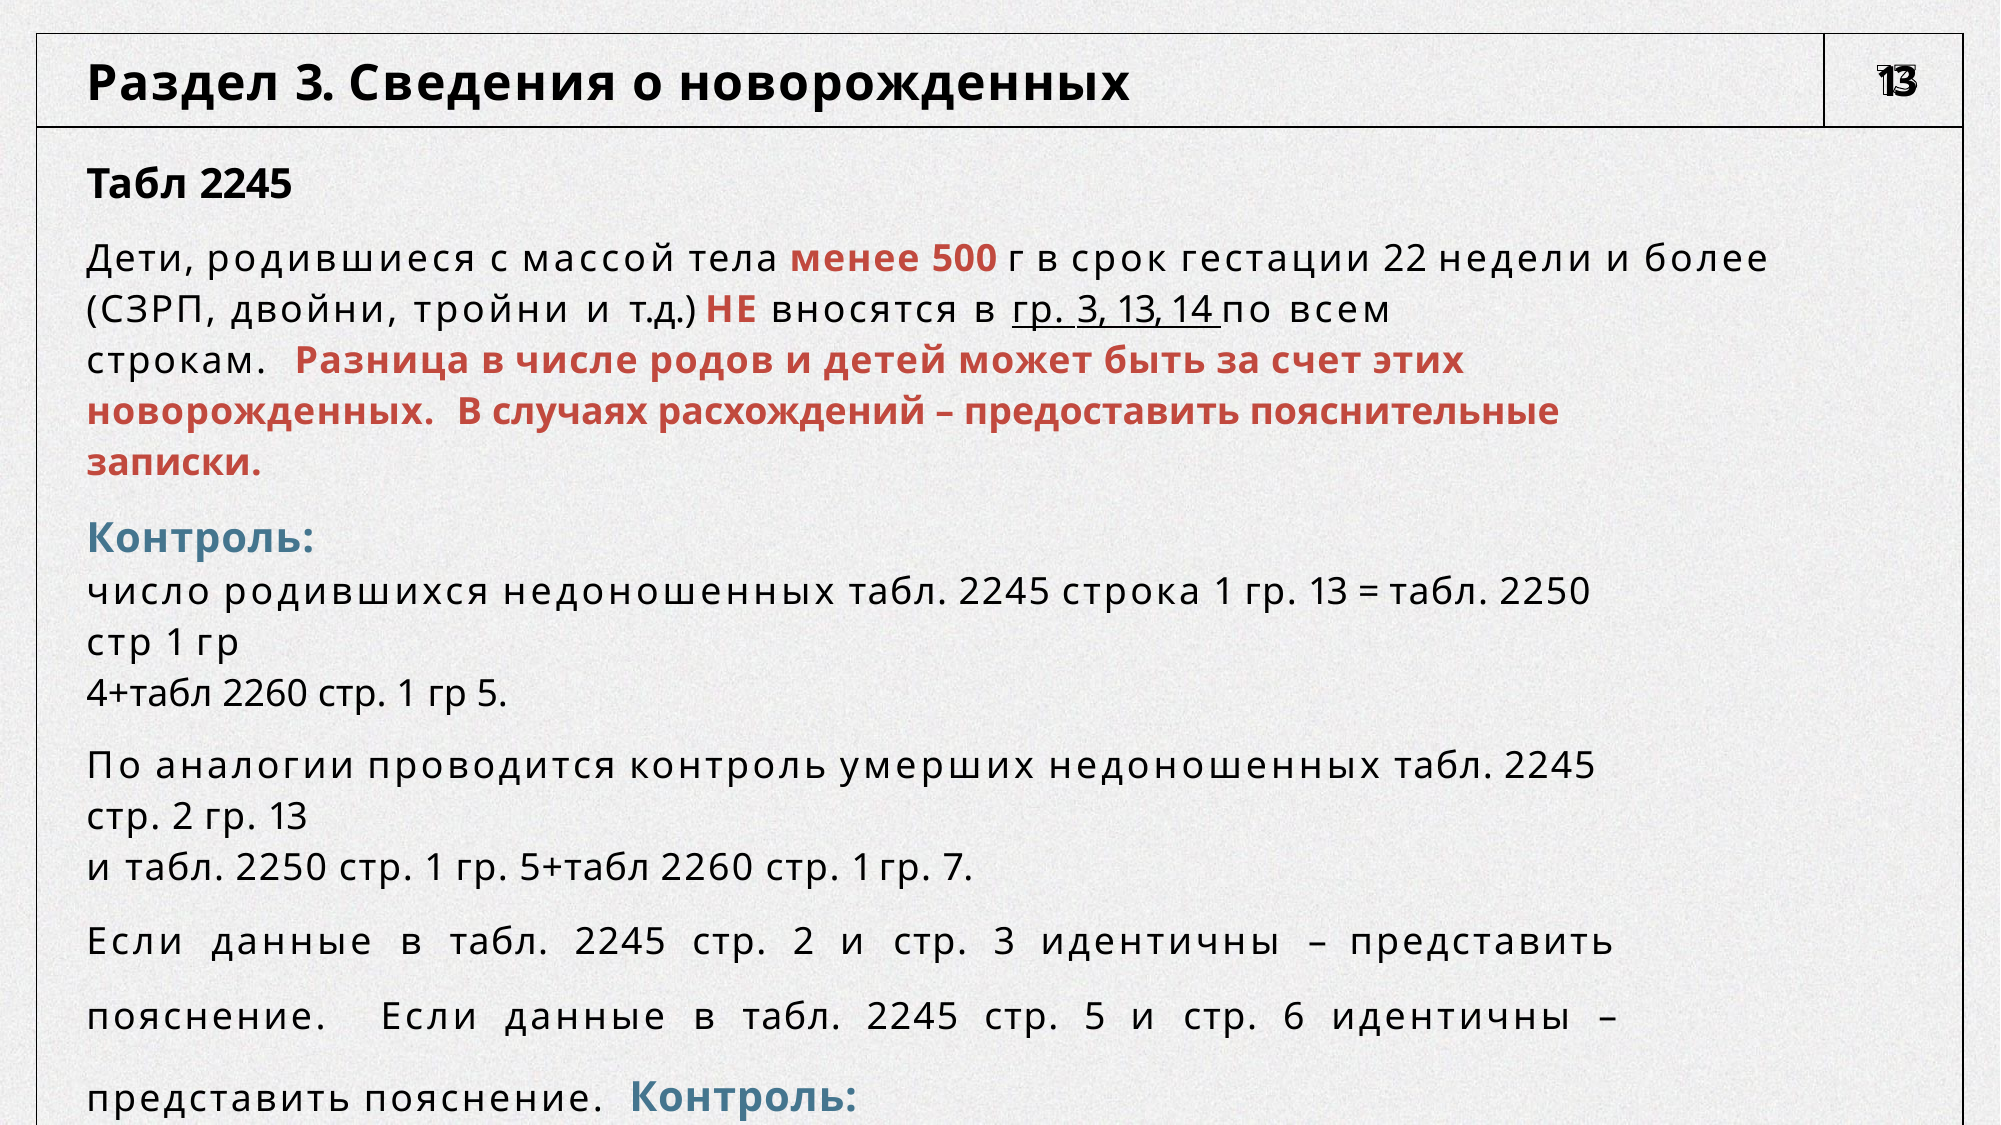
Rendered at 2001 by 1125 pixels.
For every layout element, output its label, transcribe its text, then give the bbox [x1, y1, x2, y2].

table_header Раздел 3. Сведения о новорожденных [37, 34, 1823, 126]
text_box [1893, 65, 1917, 95]
table_header 13 [1825, 34, 1962, 126]
picture [0, 0, 2000, 1125]
table_cell Табл 2245 Дети, родившиеся с массой тела менее 500 г в срок гестации 22 недели и более (СЗРП, двойни, тройни и т.д.) НЕ вносятся в гр. 3, 13, 14 по всем строкам. Разница в числе родов и детей может быть за счет этих новорожденных. В случаях расхождений – предоставить пояснительные записки. Контроль: число родившихся недоношенных табл. 2245 строка 1 гр. 13 = табл. 2250 стр 1 гр 4+табл 2260 стр. 1 гр 5. По аналогии проводится контроль умерших недоношенных табл. 2245 стр. 2 гр. 13 и табл. 2250 стр. 1 гр. 5+табл 2260 стр. 1 гр. 7. Если данные в табл. 2245 стр. 2 и стр. 3 идентичны – представить пояснение. Если данные в табл. 2245 стр. 5 и стр. 6 идентичны – представить пояснение. Контроль: в табл. 2245 представлена информация о родившихся как в организациях родовспоможения, так и вне их. Во вкл. к Ф- № 32 представлена информация о детях, получивших помощь в учреждениях родовспоможения (родившихся и доставленных). Поэтому во вкладыше 32 детей может быть меньше. [37, 128, 1962, 1125]
text_box [1877, 65, 1891, 95]
